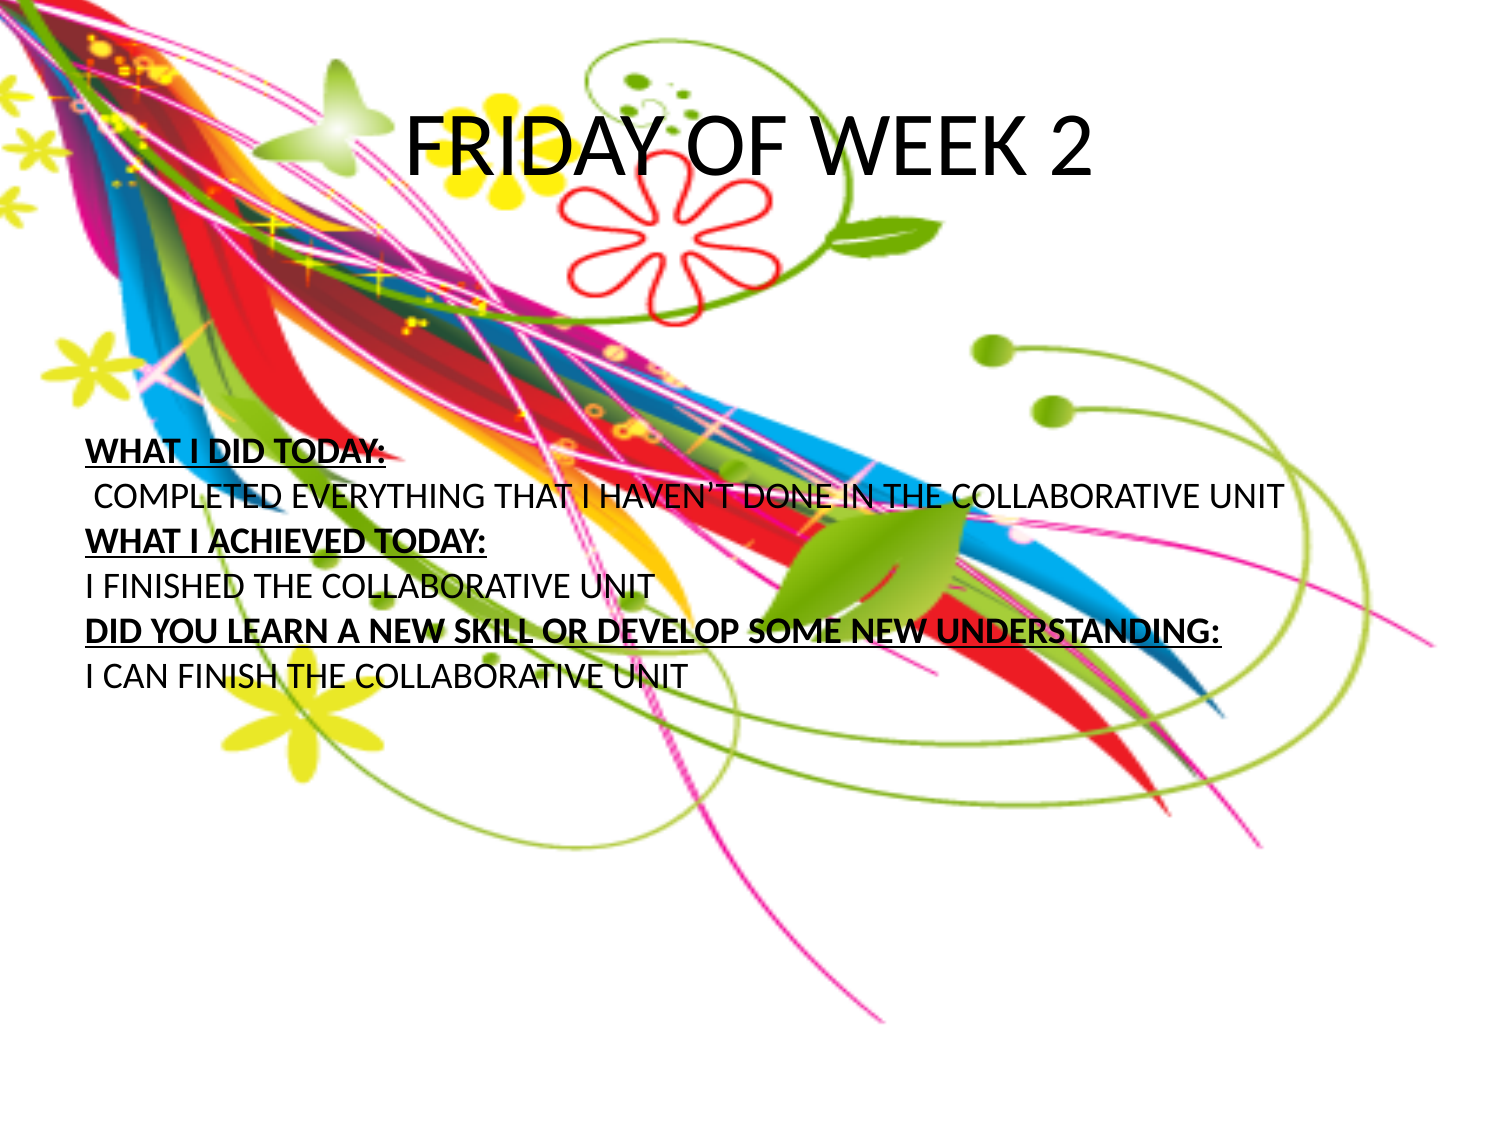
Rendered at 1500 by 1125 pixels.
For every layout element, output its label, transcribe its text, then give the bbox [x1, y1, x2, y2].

picture [0, 0, 1500, 1125]
title FRIDAY OF WEEK 2 [75, 45, 1425, 233]
text_box WHAT I DID TODAY: COMPLETED EVERYTHING THAT I HAVEN’T DONE IN THE COLLABORATIVE UNIT WHAT I ACHIEVED TODAY: I FINISHED THE COLLABORATIVE UNIT DID YOU LEARN A NEW SKILL OR DEVELOP SOME NEW UNDERSTANDING: I CAN FINISH THE COLLABORATIVE UNIT [70, 418, 1430, 704]
